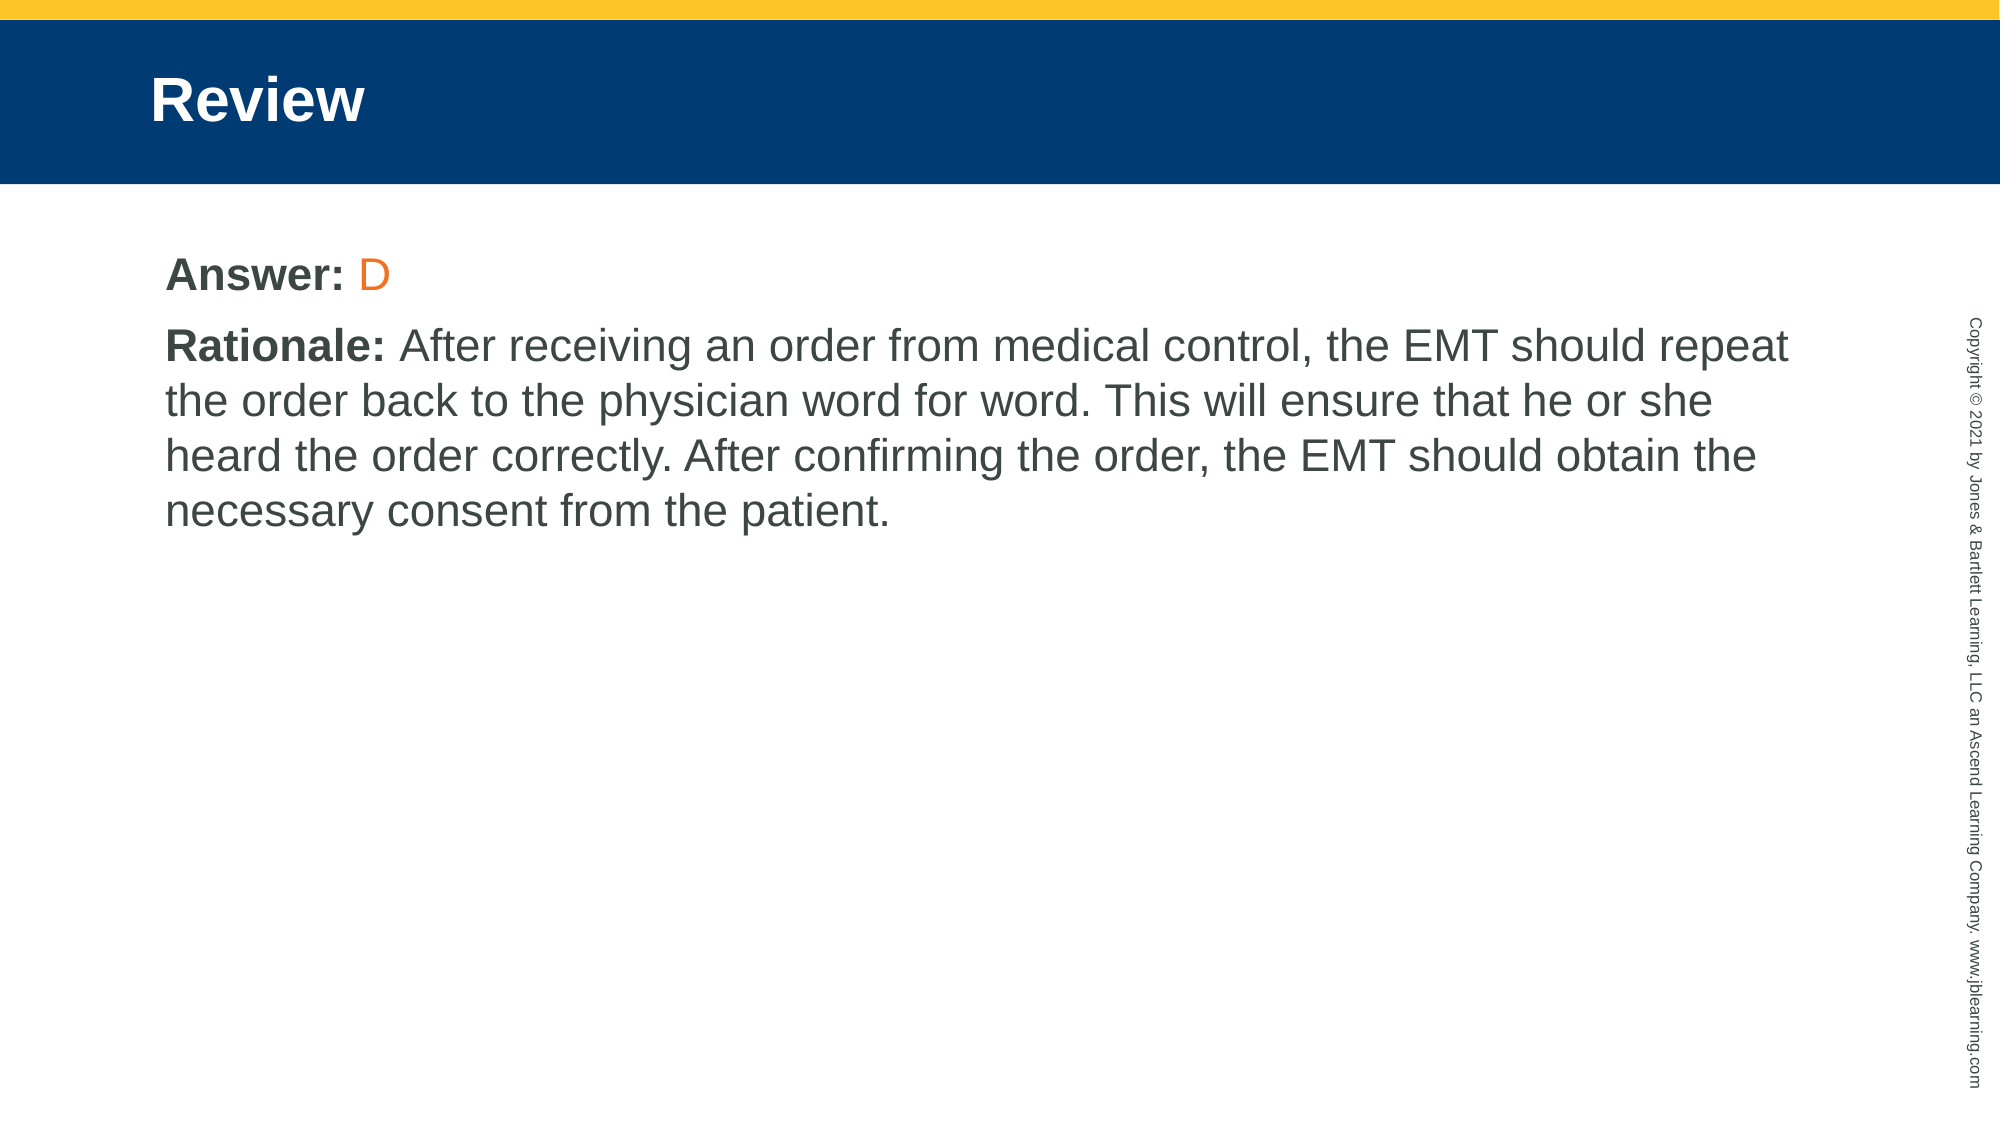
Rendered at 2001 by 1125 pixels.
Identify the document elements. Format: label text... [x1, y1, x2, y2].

title Review [0, 19, 2000, 185]
list Answer: D Rationale: After receiving an order from medical control, the EMT should repeat the order back to the physician word for word. This will ensure that he or she heard the order correctly. After confirming the order, the EMT should obtain the necessary consent from the patient. [150, 237, 1850, 1025]
